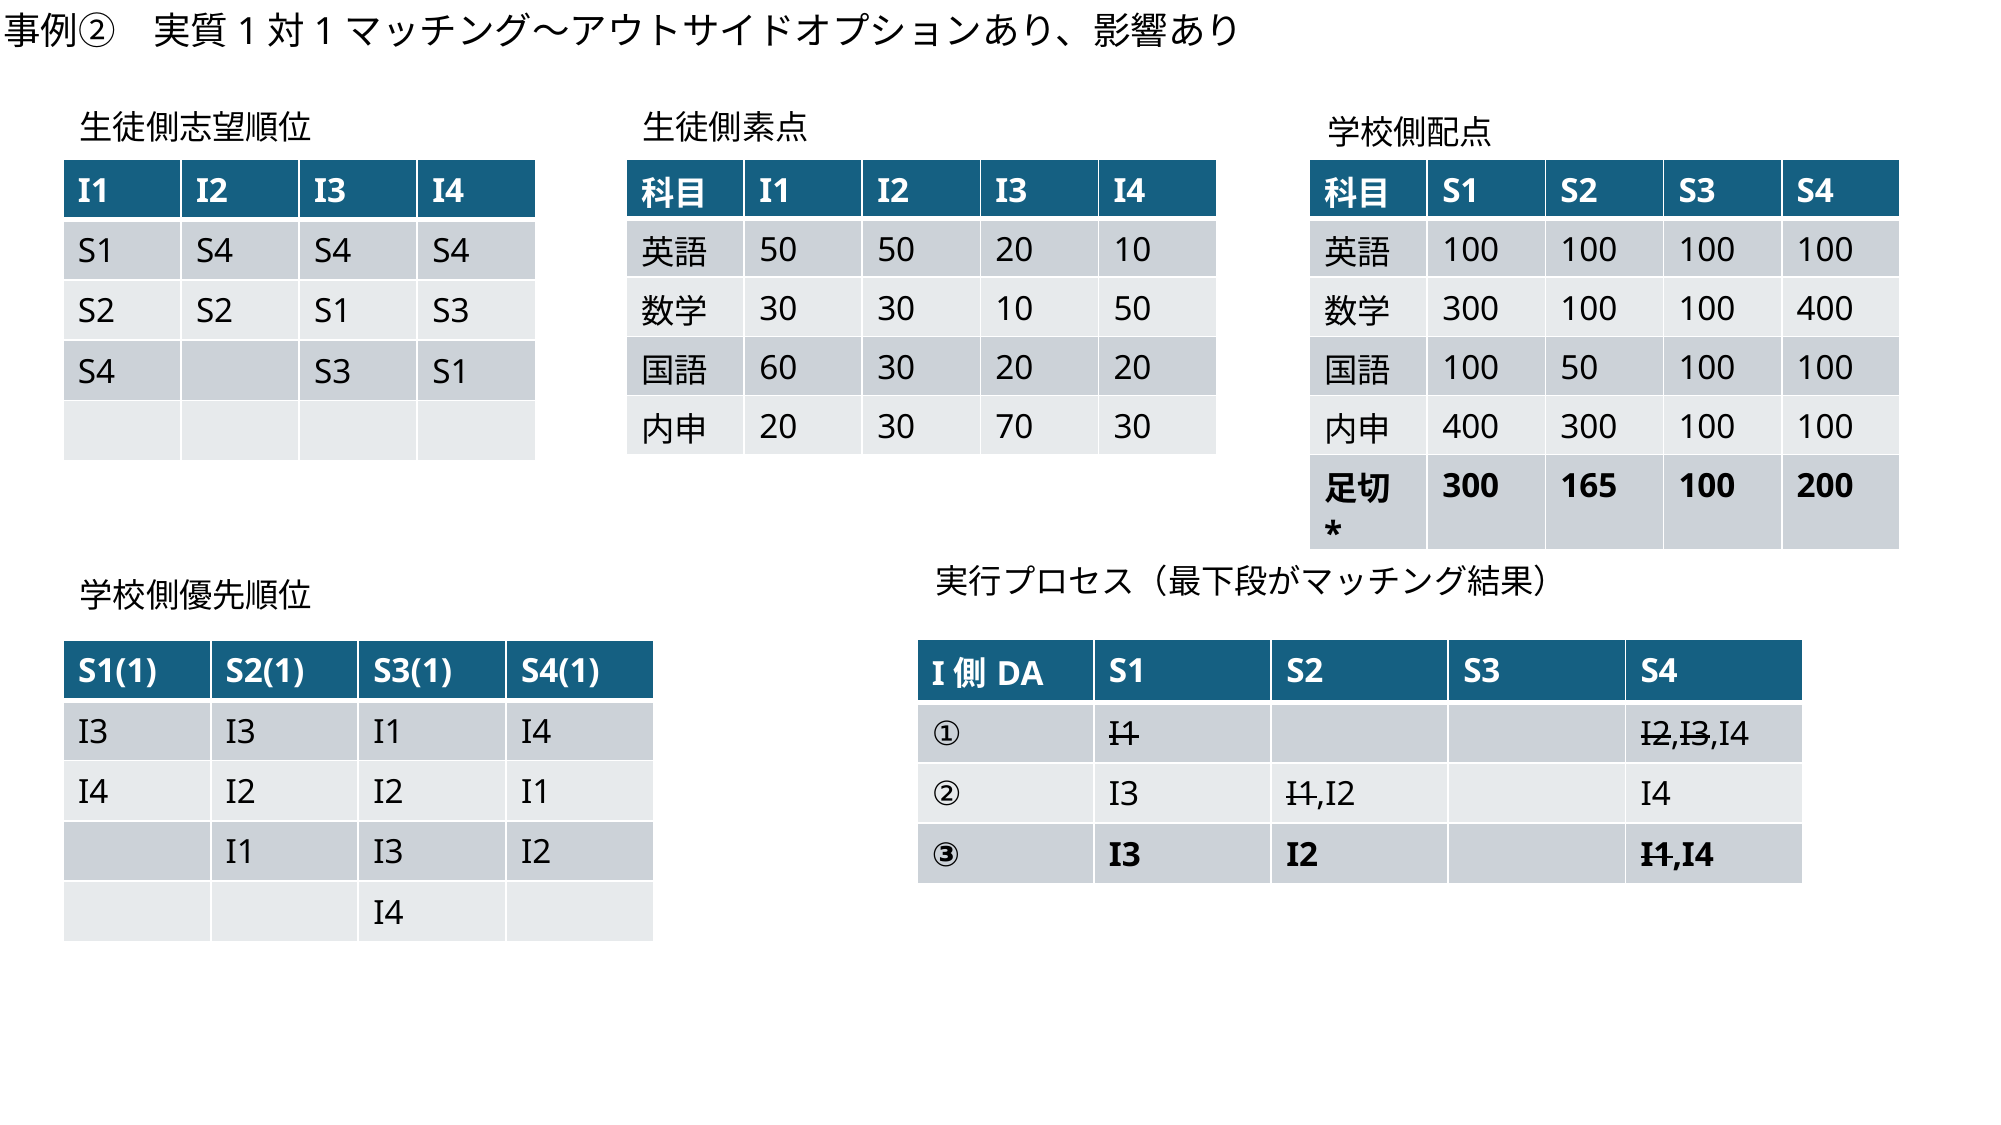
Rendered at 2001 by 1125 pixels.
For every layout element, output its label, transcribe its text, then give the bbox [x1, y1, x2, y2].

table_header I3 [300, 160, 416, 217]
table_cell 300 [1546, 396, 1663, 454]
table_header I4 [1099, 160, 1216, 216]
table_cell I3 [64, 703, 210, 760]
table_cell 165 [1546, 455, 1663, 549]
table_header S2 [1546, 160, 1663, 216]
table_cell S1 [418, 341, 535, 400]
table_cell 20 [745, 396, 861, 454]
table_cell 数学 [627, 278, 743, 336]
table_cell 100 [1664, 337, 1781, 395]
table_header I側DA [918, 640, 1093, 700]
table_header S2 [1272, 640, 1447, 700]
table_cell [64, 822, 210, 880]
table_cell I4 [64, 761, 210, 820]
table_cell 50 [745, 221, 861, 276]
table_cell [1449, 824, 1625, 883]
table_header S1(1) [64, 641, 210, 698]
table_cell 国語 [1310, 337, 1426, 395]
text_box 実行プロセス（最下段がマッチング結果） [920, 553, 1583, 608]
table_cell I2 [507, 822, 653, 880]
table_header S1 [1095, 640, 1270, 700]
table_header I1 [745, 160, 861, 216]
table_cell [212, 882, 357, 941]
table_cell 100 [1664, 396, 1781, 454]
table_cell S2 [182, 281, 298, 339]
table_header 科目 [1310, 160, 1426, 216]
table_cell 30 [863, 337, 980, 395]
table_cell 100 [1664, 455, 1781, 549]
table_cell 10 [1099, 221, 1216, 276]
table_cell [507, 882, 653, 941]
table_cell I3 [212, 703, 357, 760]
table_cell 100 [1783, 396, 1899, 454]
table_header S4 [1783, 160, 1899, 216]
table_cell 300 [1428, 278, 1545, 336]
table_cell S3 [418, 281, 535, 339]
table_cell [1449, 764, 1625, 822]
table_cell 30 [1099, 396, 1216, 454]
table_cell S4 [182, 222, 298, 279]
table_cell 30 [863, 278, 980, 336]
table_cell 10 [981, 278, 1098, 336]
table_header S3 [1664, 160, 1781, 216]
text_box 事例② 実質1対1マッチング～アウトサイドオプションあり、影響あり [0, 0, 1258, 60]
table_cell 100 [1428, 221, 1545, 276]
text_box 生徒側素点 [627, 98, 824, 154]
table_cell S3 [300, 341, 416, 400]
table_cell I1 [507, 761, 653, 820]
table_cell 30 [863, 396, 980, 454]
table_cell S1 [64, 222, 180, 279]
text_box 生徒側志望順位 [64, 98, 328, 154]
table_cell I3 [1095, 824, 1270, 883]
table_cell [64, 401, 180, 460]
table_cell [182, 401, 298, 460]
table_cell [1449, 705, 1625, 762]
table_cell 国語 [627, 337, 743, 395]
table_cell 20 [1099, 337, 1216, 395]
table_header S4 [1626, 640, 1802, 700]
table_cell 足切* [1310, 455, 1426, 549]
table_cell 20 [981, 221, 1098, 276]
table_cell ② [918, 764, 1093, 822]
table_cell I3 [1095, 764, 1270, 822]
table_cell 100 [1783, 337, 1899, 395]
table_cell 70 [981, 396, 1098, 454]
table_cell ① [918, 705, 1093, 762]
table_cell [418, 401, 535, 460]
table_header S1 [1428, 160, 1545, 216]
table_header I1 [64, 160, 180, 217]
table_cell 50 [1546, 337, 1663, 395]
table_cell 英語 [627, 221, 743, 276]
table_cell I4 [359, 882, 505, 941]
text_box 学校側配点 [1312, 103, 1509, 158]
table_cell 60 [745, 337, 861, 395]
table_cell 英語 [1310, 221, 1426, 276]
table_header S4(1) [507, 641, 653, 698]
table_cell I2 [1272, 824, 1447, 883]
table_cell [64, 882, 210, 941]
table_cell 400 [1783, 278, 1899, 336]
table_header I4 [418, 160, 535, 217]
table_cell 30 [745, 278, 861, 336]
table_cell 数学 [1310, 278, 1426, 336]
table_header I3 [981, 160, 1098, 216]
table_cell 400 [1428, 396, 1545, 454]
table_cell I4 [1626, 764, 1802, 822]
table_cell 100 [1546, 278, 1663, 336]
table_cell [300, 401, 416, 460]
table_header S3 [1449, 640, 1625, 700]
table_cell I2 [359, 761, 505, 820]
table_cell 50 [1099, 278, 1216, 336]
table_cell 300 [1428, 455, 1545, 549]
table_cell I1,I2 [1272, 764, 1447, 822]
table_cell I1 [1095, 705, 1270, 762]
table_cell S4 [300, 222, 416, 279]
table_cell I4 [507, 703, 653, 760]
table_cell I1,I4 [1626, 824, 1802, 883]
table_cell [182, 341, 298, 400]
table_header I2 [863, 160, 980, 216]
table_cell S2 [64, 281, 180, 339]
table_cell I2 [212, 761, 357, 820]
table_header 科目 [627, 160, 743, 216]
table_cell 100 [1664, 278, 1781, 336]
table_header S2(1) [212, 641, 357, 698]
table_cell 200 [1783, 455, 1899, 549]
table_cell 50 [863, 221, 980, 276]
table_cell S4 [64, 341, 180, 400]
table_cell 内申 [627, 396, 743, 454]
table_cell 100 [1664, 221, 1781, 276]
table_cell [1272, 705, 1447, 762]
table_cell I2,I3,I4 [1626, 705, 1802, 762]
table_cell S4 [418, 222, 535, 279]
table_cell 100 [1546, 221, 1663, 276]
table_cell 20 [981, 337, 1098, 395]
table_cell I1 [359, 703, 505, 760]
table_header S3(1) [359, 641, 505, 698]
table_cell 100 [1783, 221, 1899, 276]
table_cell I1 [212, 822, 357, 880]
table_cell 内申 [1310, 396, 1426, 454]
table_cell S1 [300, 281, 416, 339]
text_box 学校側優先順位 [64, 566, 328, 622]
table_header I2 [182, 160, 298, 217]
table_cell ③ [918, 824, 1093, 883]
table_cell 100 [1428, 337, 1545, 395]
table_cell I3 [359, 822, 505, 880]
